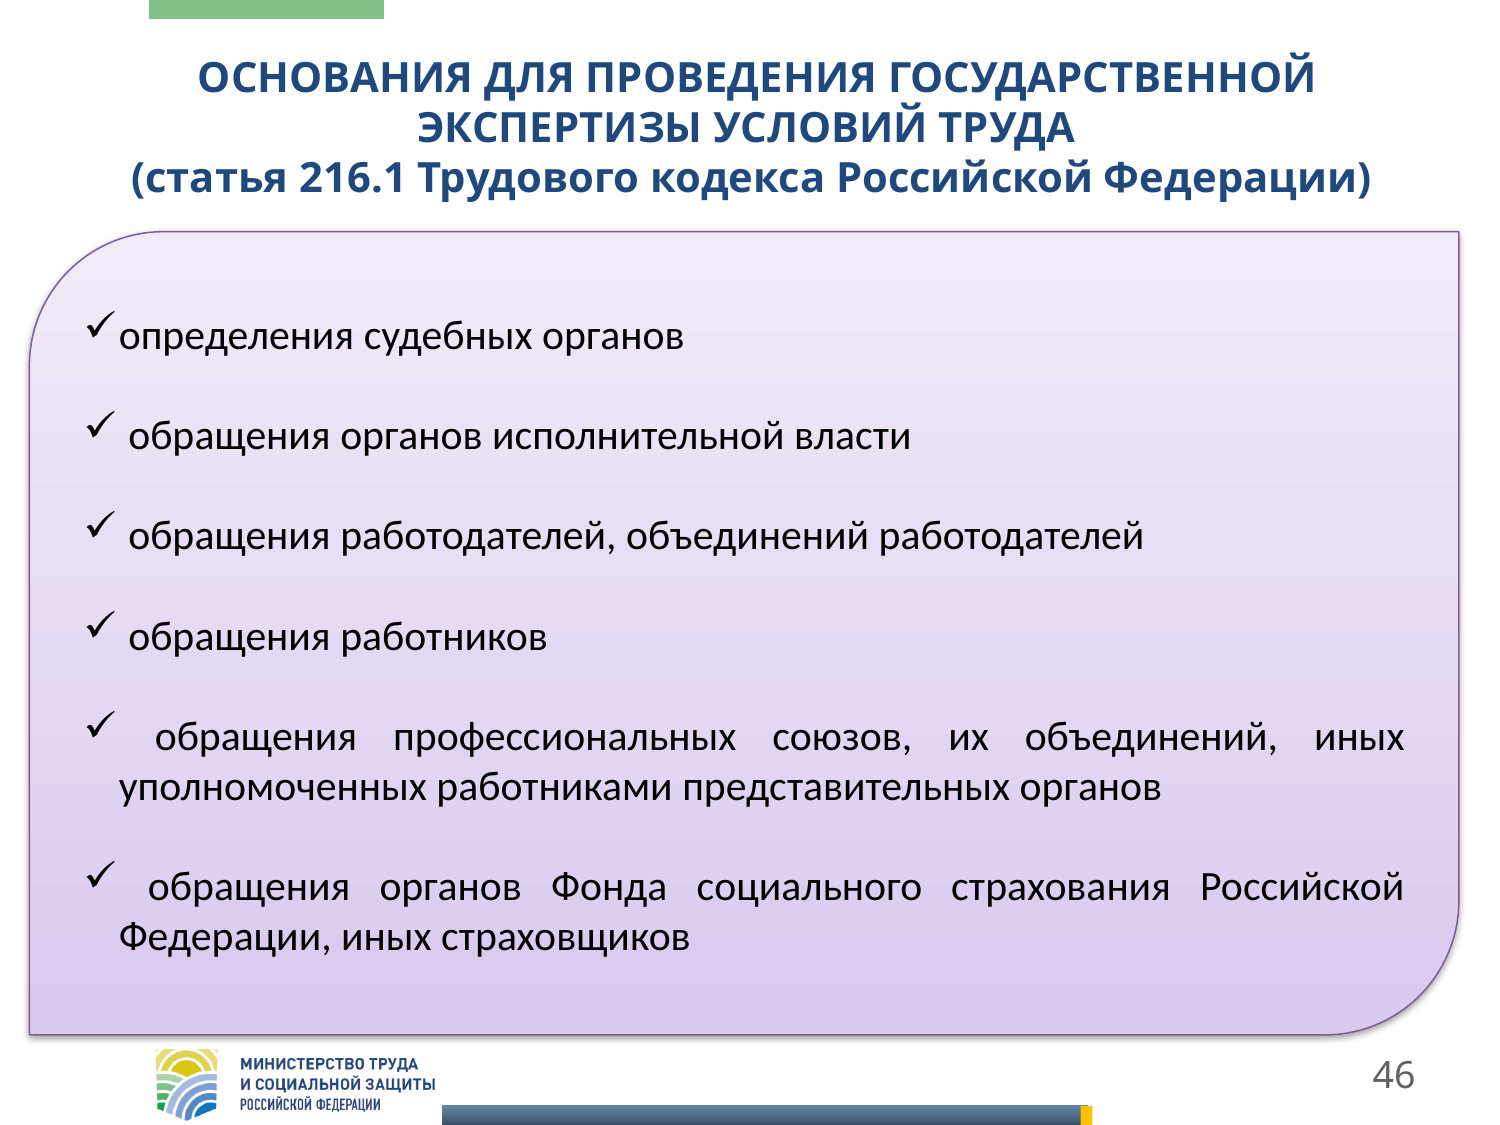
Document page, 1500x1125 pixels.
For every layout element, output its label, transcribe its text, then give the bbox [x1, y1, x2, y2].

slide_number 46 [1080, 1046, 1431, 1107]
text_box [1079, 1104, 1094, 1125]
picture [147, 1043, 444, 1125]
picture [149, 0, 385, 19]
title ОСНОВАНИЯ ДЛЯ ПРОВЕДЕНИЯ ГОСУДАРСТВЕННОЙ ЭКСПЕРТИЗЫ УСЛОВИЙ ТРУДА (статья 216.1 Трудового кодекса Российской Федерации) [76, 54, 1428, 197]
text_box [448, 1105, 1079, 1125]
text_box определения судебных органов обращения органов исполнительной власти обращения работодателей, объединений работодателей обращения работников обращения профессиональных союзов, их объединений, иных уполномоченных работниками представительных органов обращения органов Фонда социального страхования Российской Федерации, иных страховщиков [28, 230, 1460, 1036]
